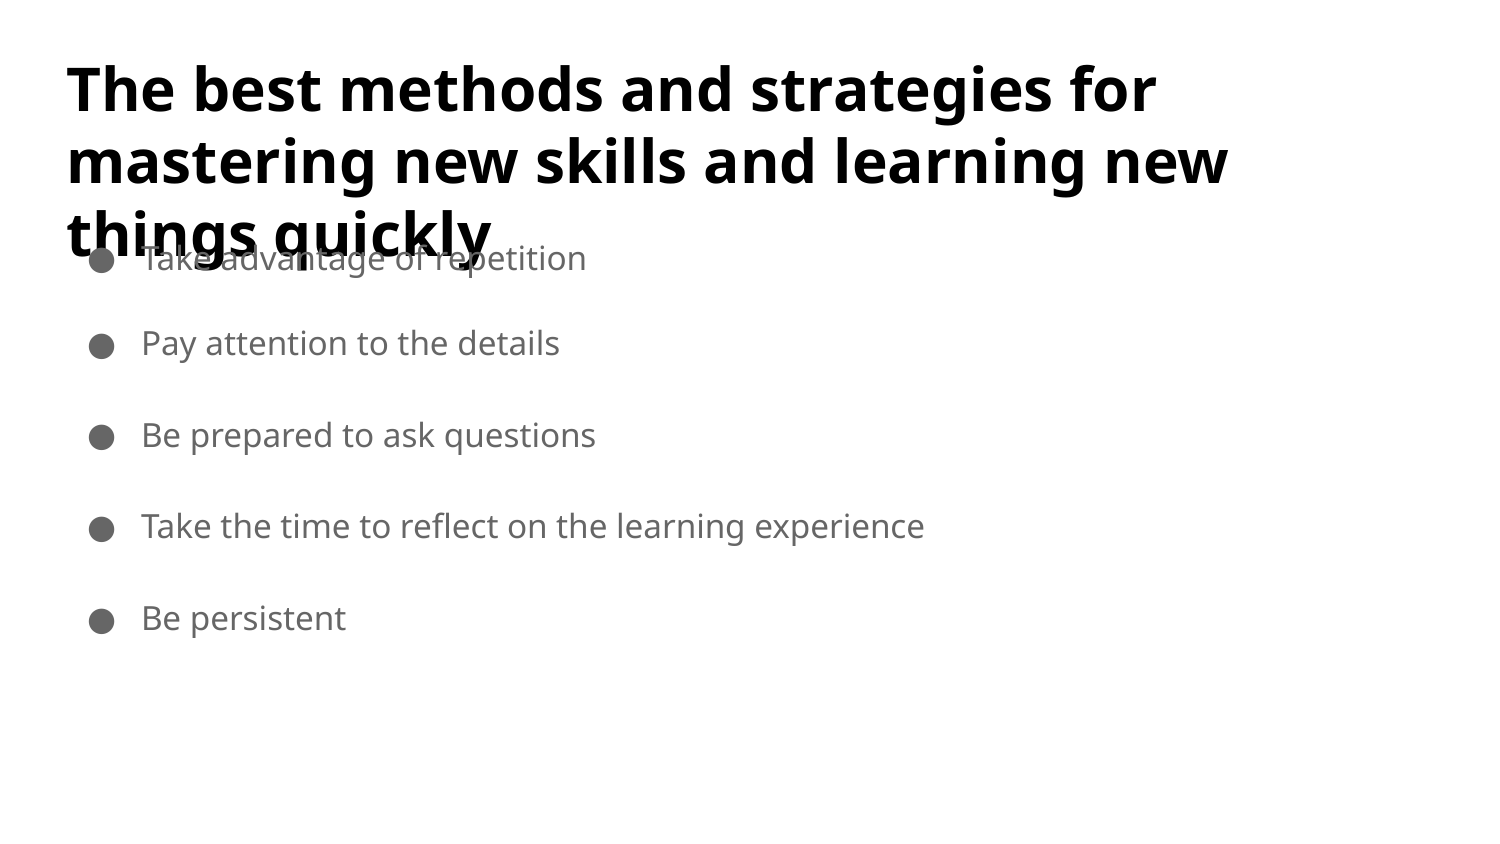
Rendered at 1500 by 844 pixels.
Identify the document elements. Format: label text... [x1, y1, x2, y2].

list Take advantage of repetition Pay attention to the details Be prepared to ask questions Take the time to reflect on the learning experience Be persistent [51, 215, 1449, 750]
title The best methods and strategies for mastering new skills and learning new things quickly [51, 35, 1449, 197]
